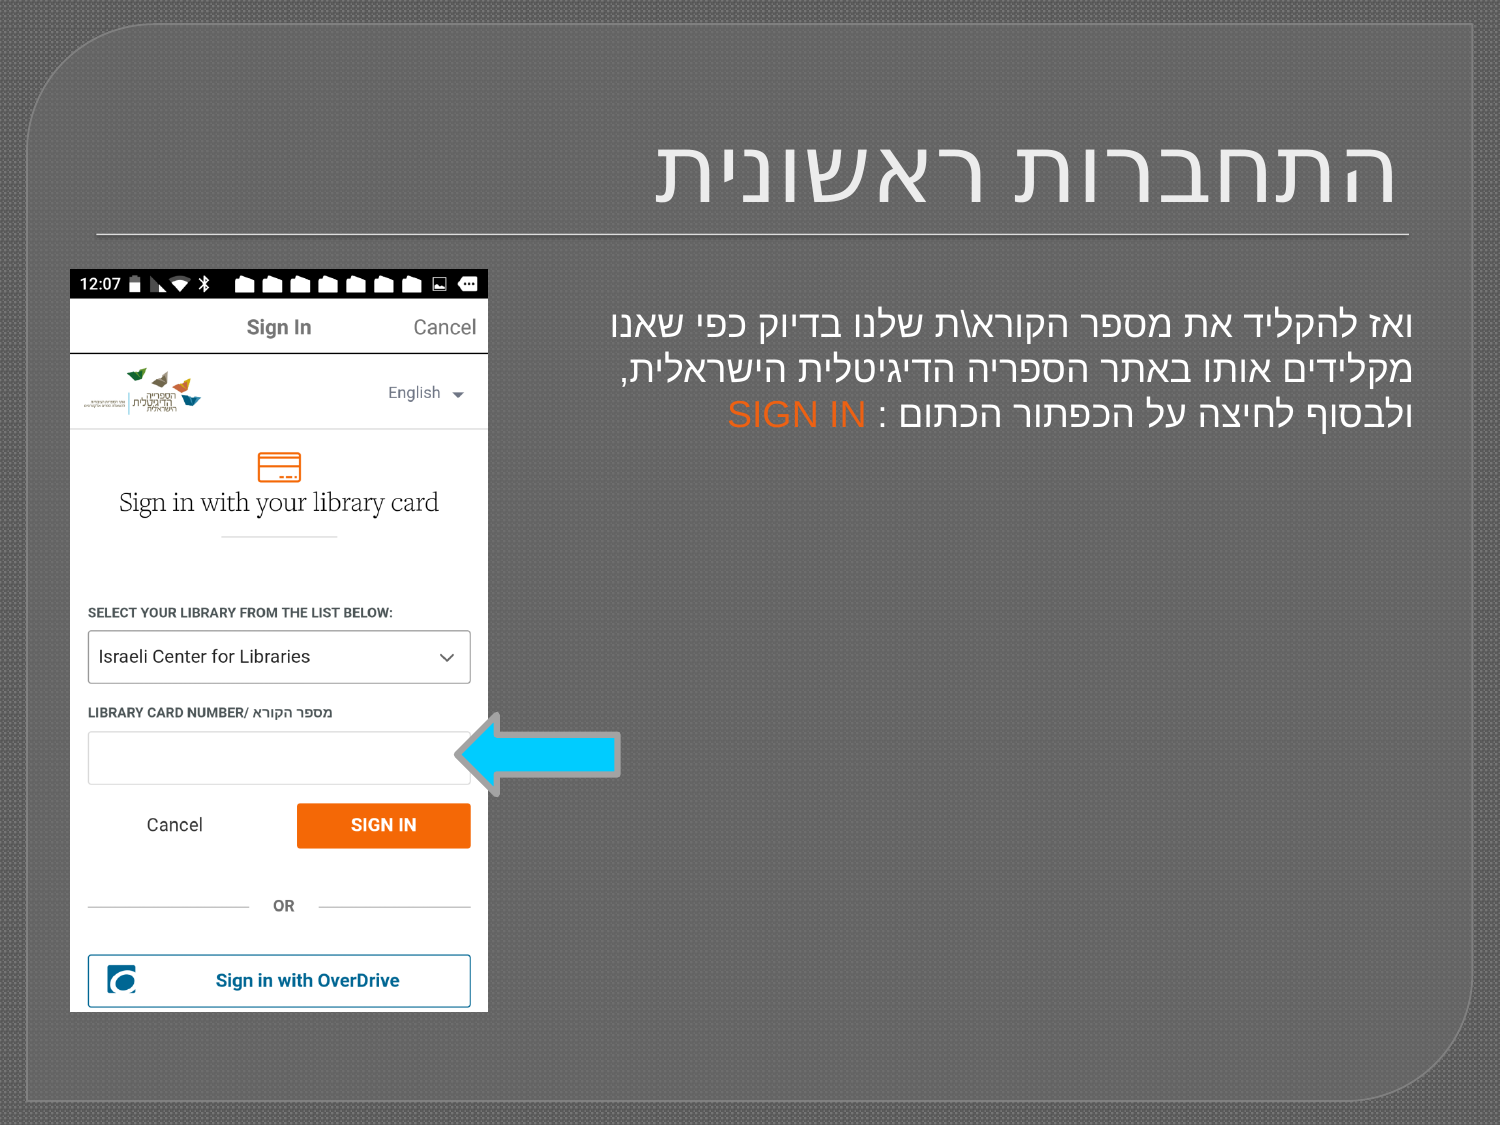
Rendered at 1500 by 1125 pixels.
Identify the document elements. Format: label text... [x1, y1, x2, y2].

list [70, 269, 489, 1013]
text_box ואז להקליד את מספר הקורא\ת שלנו בדיוק כפי שאנו מקלידים אותו באתר הספריה הדיגיטלית הישראלית, ולבסוף לחיצה על הכפתור הכתום : SIGN IN [550, 292, 1430, 443]
text_box [495, 711, 621, 798]
title התחברות ראשונית [75, 41, 1425, 230]
